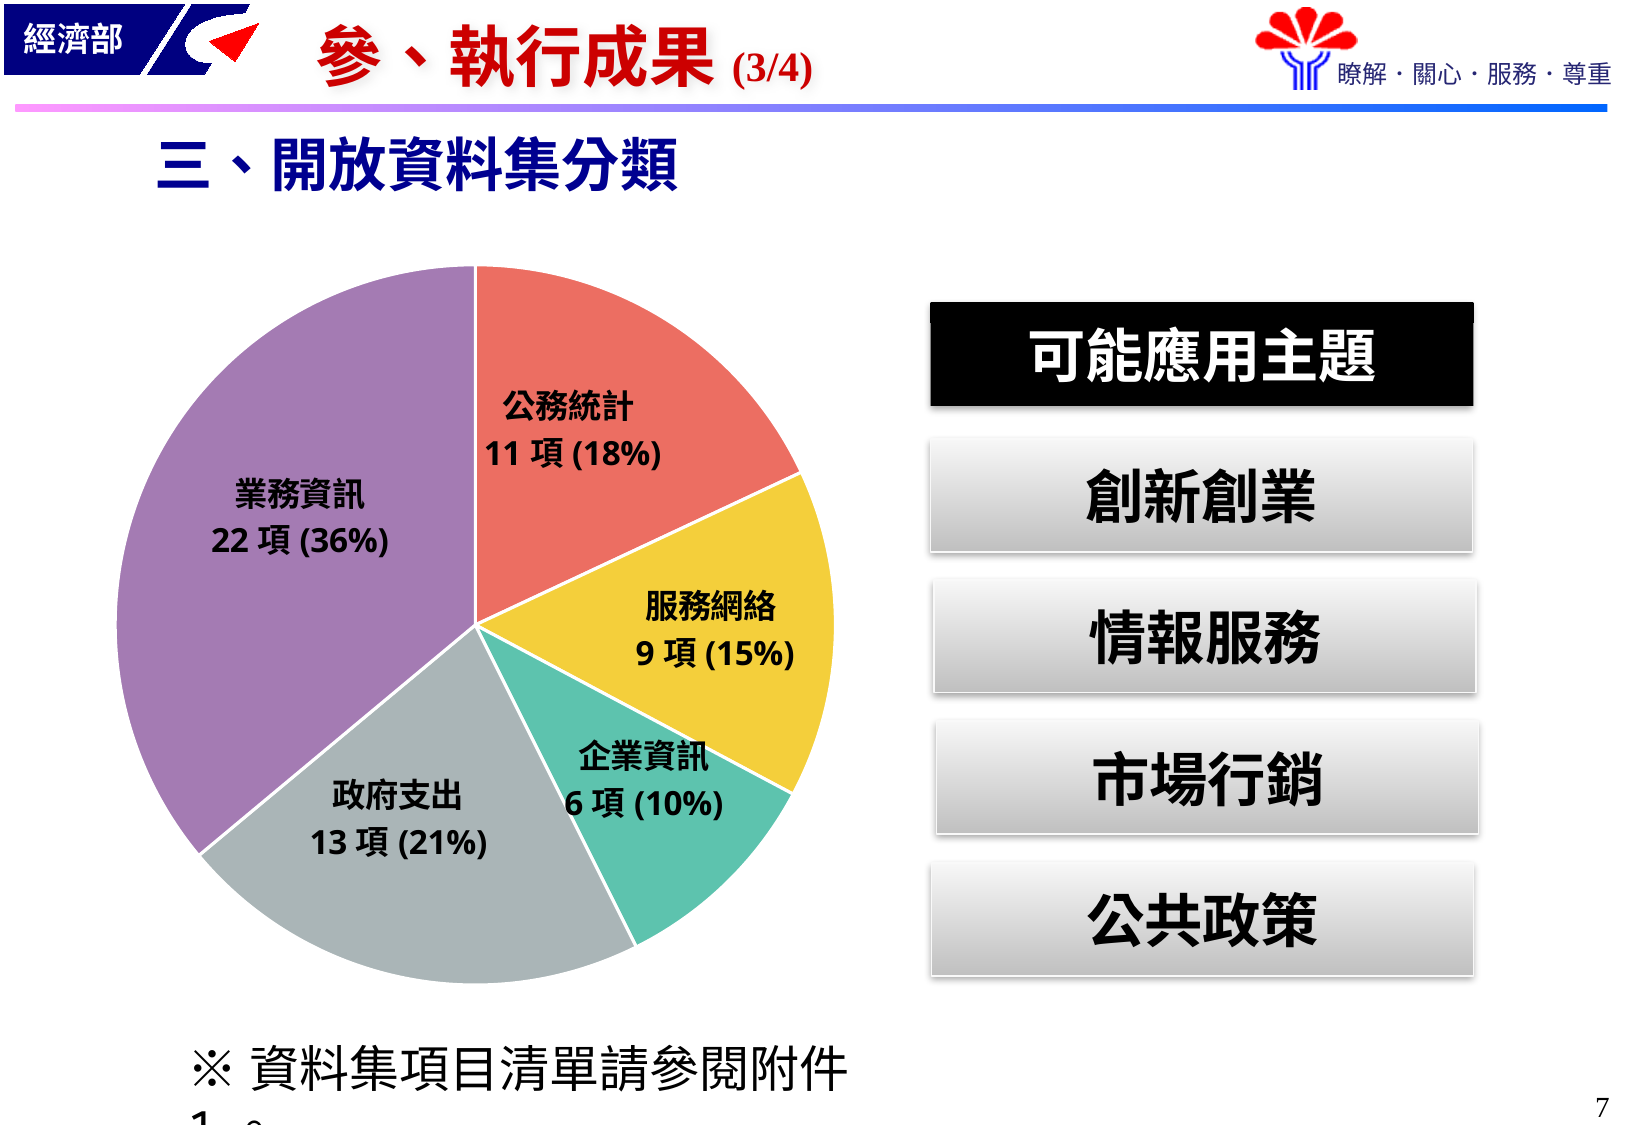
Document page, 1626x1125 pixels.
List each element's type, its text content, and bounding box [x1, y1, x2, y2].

picture [1255, 7, 1358, 90]
text_box ※資料集項目清單請參閱附件1。 [172, 1111, 955, 1125]
slide_number 6 [1245, 1080, 1625, 1124]
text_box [930, 301, 1479, 977]
list 三、開放資料集分類 [138, 120, 990, 174]
table_cell 8 [1010, 104, 1016, 112]
table_cell 11 [755, 104, 760, 112]
table_cell 19 [818, 104, 828, 112]
text_box 參、執行成果(3/4) [280, 19, 848, 92]
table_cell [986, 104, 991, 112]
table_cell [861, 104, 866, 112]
table_cell 62 [917, 104, 922, 112]
chart [0, 176, 1085, 1102]
